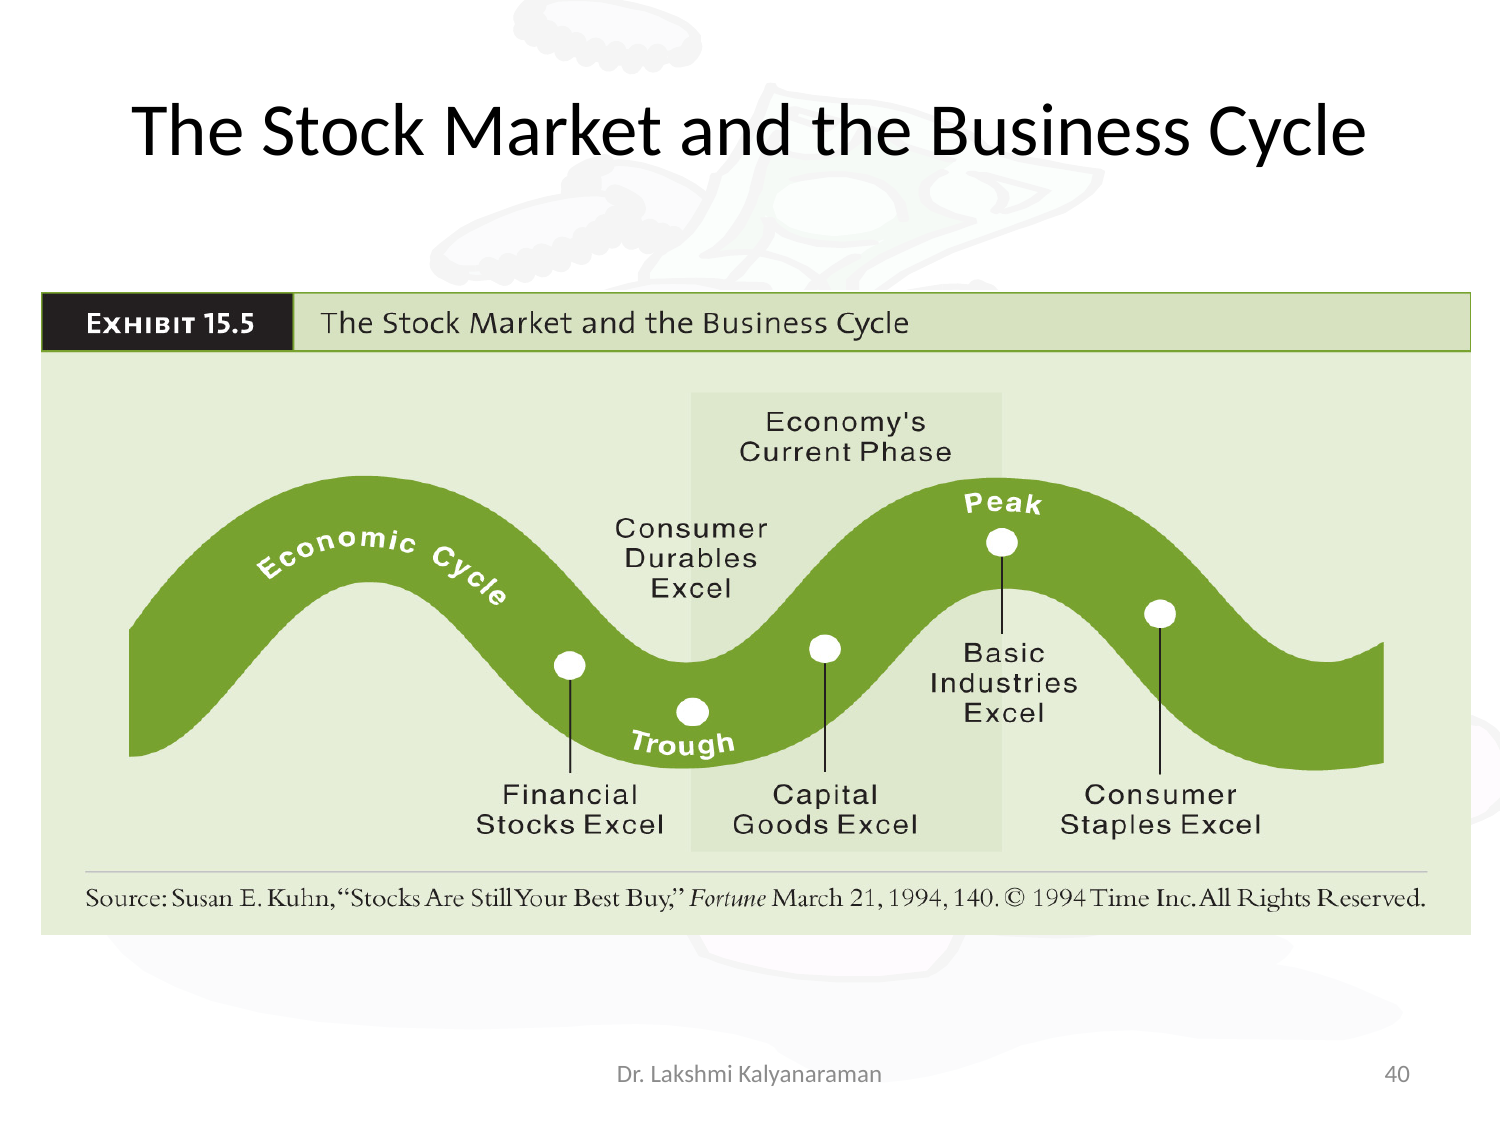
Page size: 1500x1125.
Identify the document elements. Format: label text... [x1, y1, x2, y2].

footer Dr. Lakshmi Kalyanaraman [512, 1042, 988, 1103]
slide_number 40 [1074, 1042, 1425, 1103]
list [40, 290, 1471, 935]
title The Stock Market and the Business Cycle [0, 66, 1500, 185]
